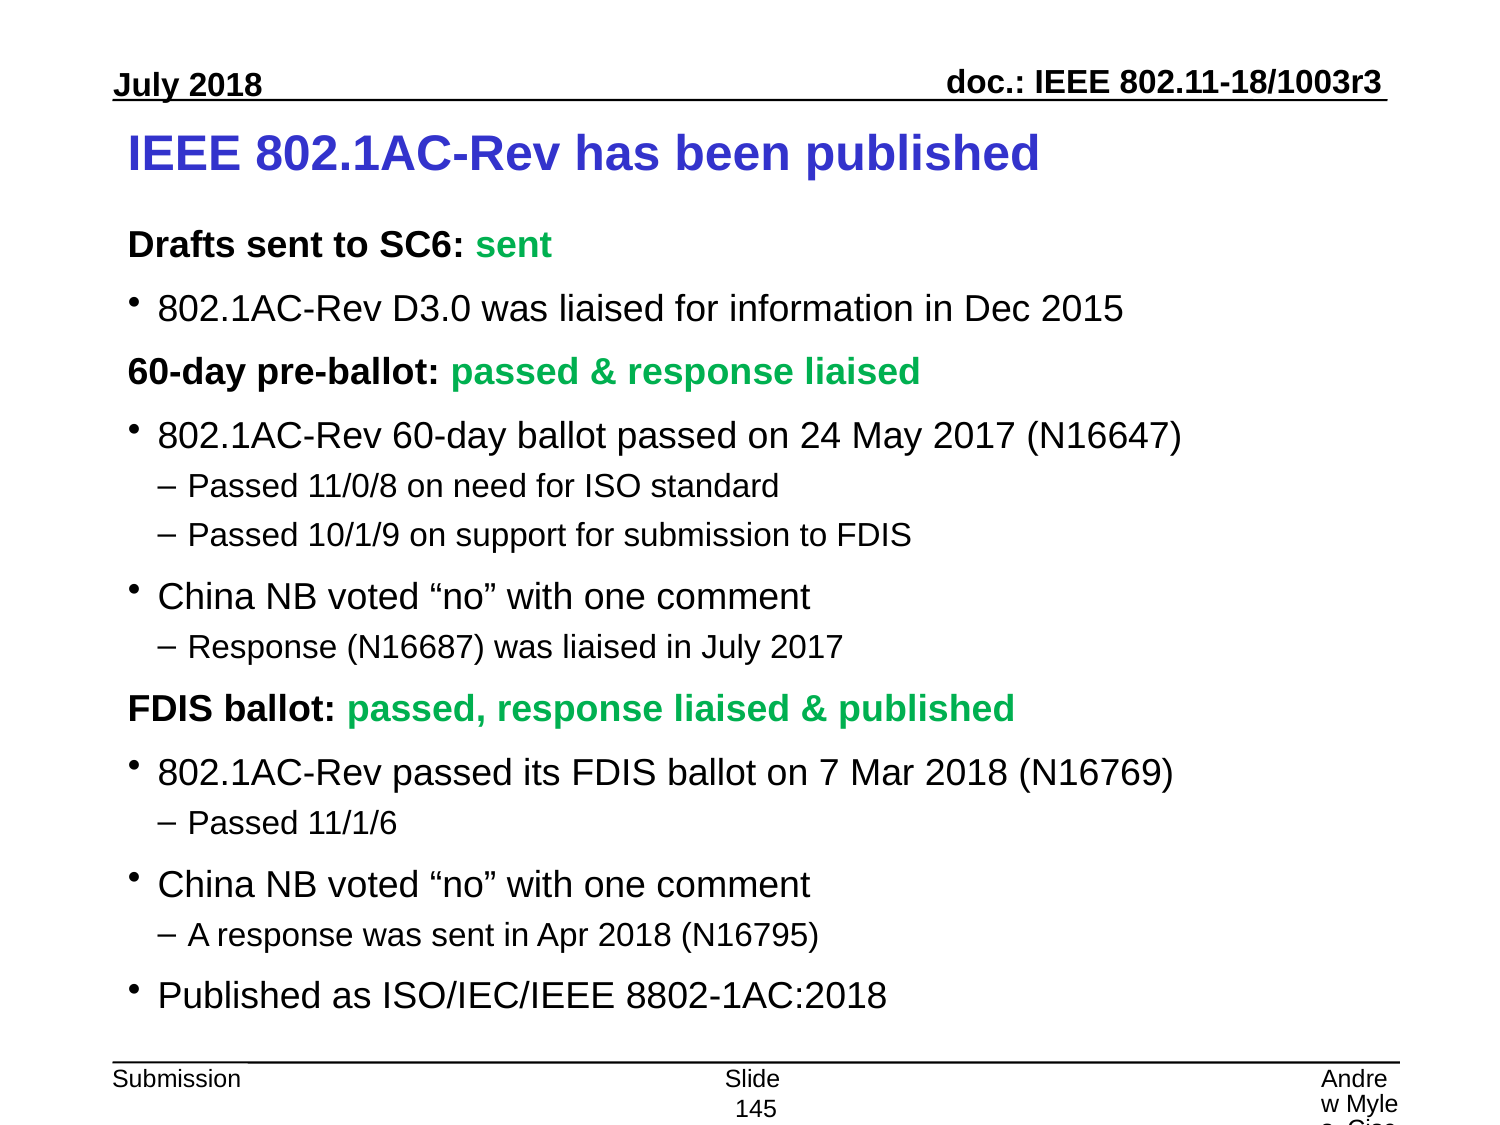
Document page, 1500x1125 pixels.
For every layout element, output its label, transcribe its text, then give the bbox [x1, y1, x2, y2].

list Drafts sent to SC6: sent 802.1AC-Rev D3.0 was liaised for information in Dec 2015 60-day pre-ballot: passed & response liaised 802.1AC-Rev 60-day ballot passed on 24 May 2017 (N16647) Passed 11/0/8 on need for ISO standard Passed 10/1/9 on support for submission to FDIS China NB voted “no” with one comment Response (N16687) was liaised in July 2017 FDIS ballot: passed, response liaised & published 802.1AC-Rev passed its FDIS ballot on 7 Mar 2018 (N16769) Passed 11/1/6 China NB voted “no” with one comment A response was sent in Apr 2018 (N16795) Published as ISO/IEC/IEEE 8802-1AC:2018 [112, 212, 1388, 888]
footer Andrew Myles, Cisco [1320, 1061, 1402, 1093]
slide_number Slide 145 [709, 1061, 803, 1093]
title IEEE 802.1AC-Rev has been published [112, 112, 1388, 212]
